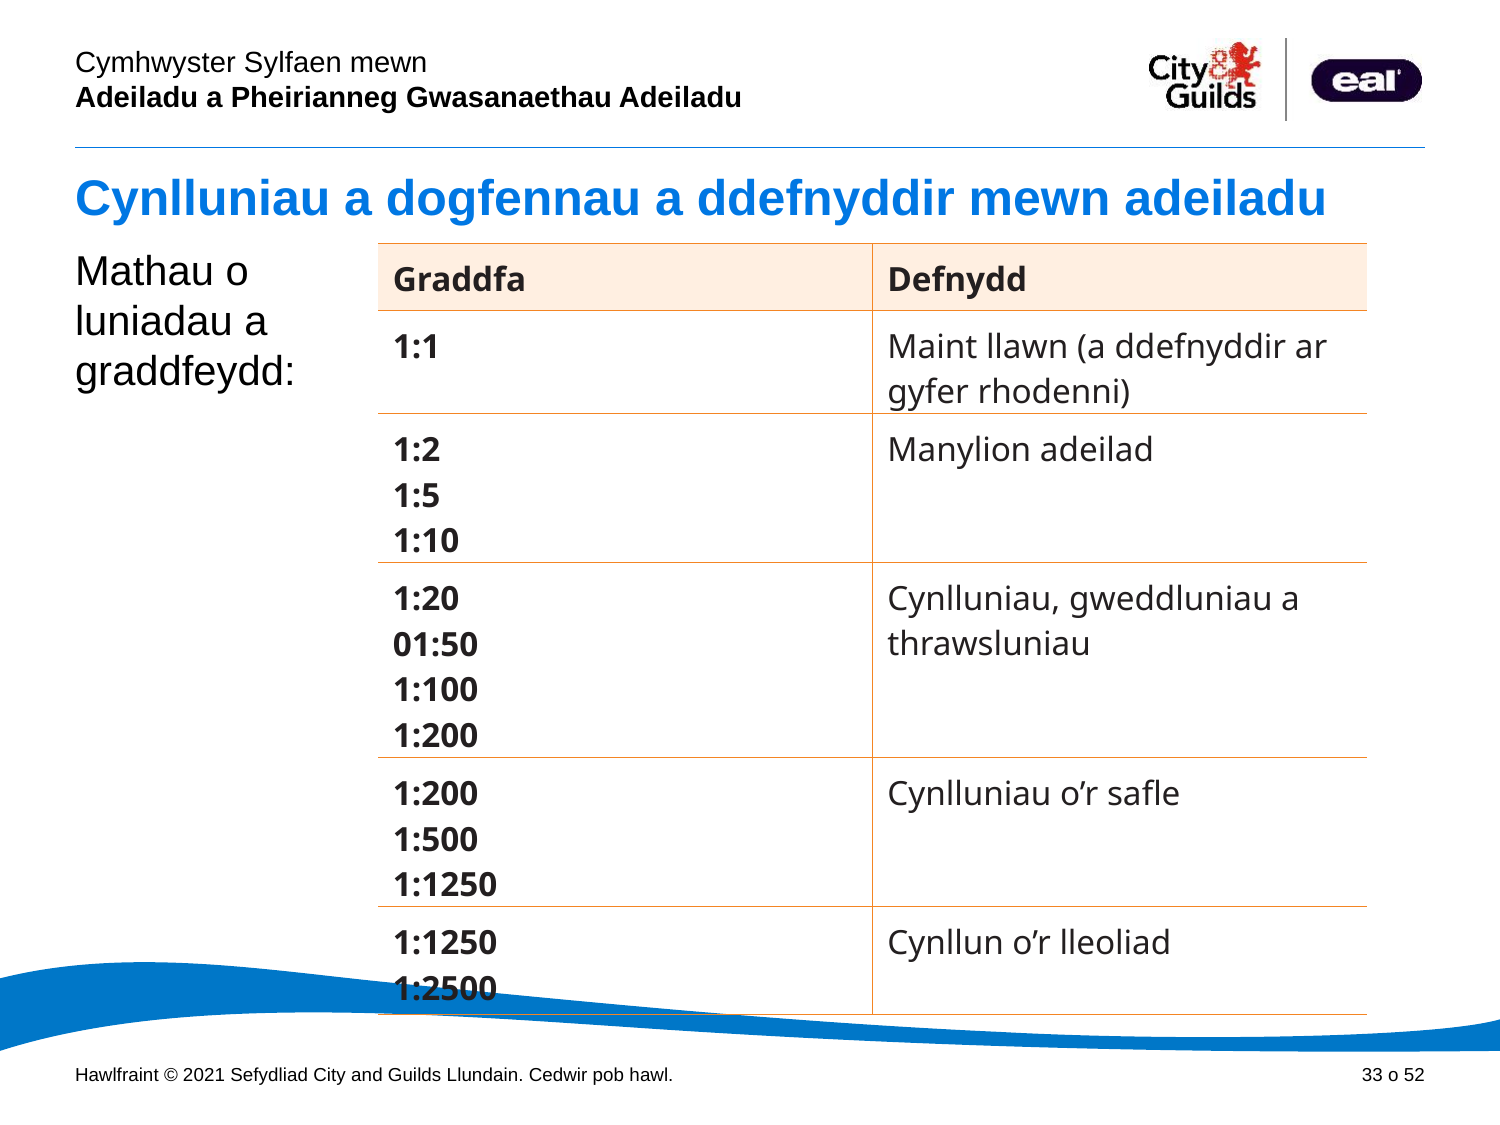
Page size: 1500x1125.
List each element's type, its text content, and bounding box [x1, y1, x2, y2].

table_cell Manylion adeilad [873, 414, 1367, 562]
table_cell 1:2 1:5 1:10 [378, 414, 872, 562]
title Cynlluniau a dogfennau a ddefnyddir mewn adeiladu [74, 165, 1426, 229]
table_cell 1:1 [378, 311, 872, 413]
table_cell Maint llawn (a ddefnyddir ar gyfer rhodenni) [873, 311, 1367, 413]
table_cell 1:20 01:50 1:100 1:200 [378, 563, 872, 757]
table_header Graddfa [378, 244, 872, 310]
table_cell Cynllun o’r lleoliad [873, 907, 1367, 1014]
table_cell Cynlluniau, gweddluniau a thrawsluniau [873, 563, 1367, 757]
table_cell Cynlluniau o’r safle [873, 758, 1367, 906]
table_cell 1:200 1:500 1:1250 [378, 758, 872, 906]
table_cell 1:1250 1:2500 [378, 907, 872, 1014]
table_header Defnydd [873, 244, 1367, 310]
list Mathau o luniadau a graddfeydd: [74, 243, 378, 480]
picture [1149, 38, 1422, 121]
